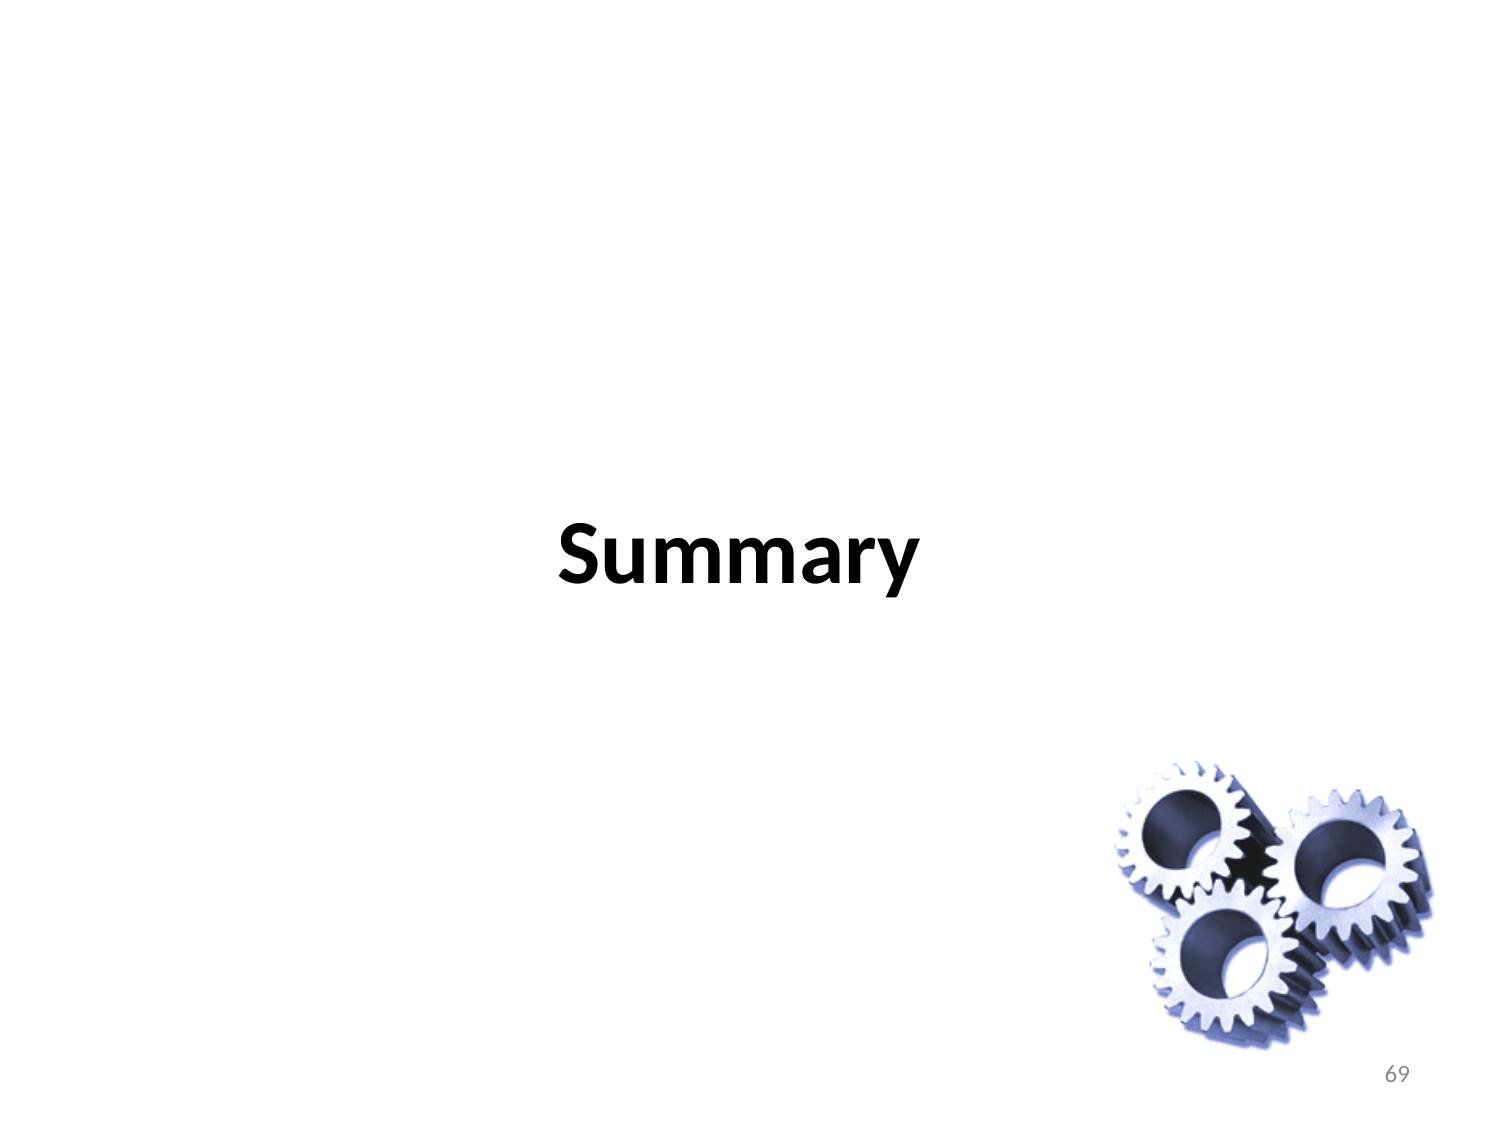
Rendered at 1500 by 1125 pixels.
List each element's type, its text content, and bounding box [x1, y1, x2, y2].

slide_number 69 [1074, 1042, 1425, 1103]
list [1113, 761, 1436, 1052]
title Summary [75, 453, 1425, 641]
